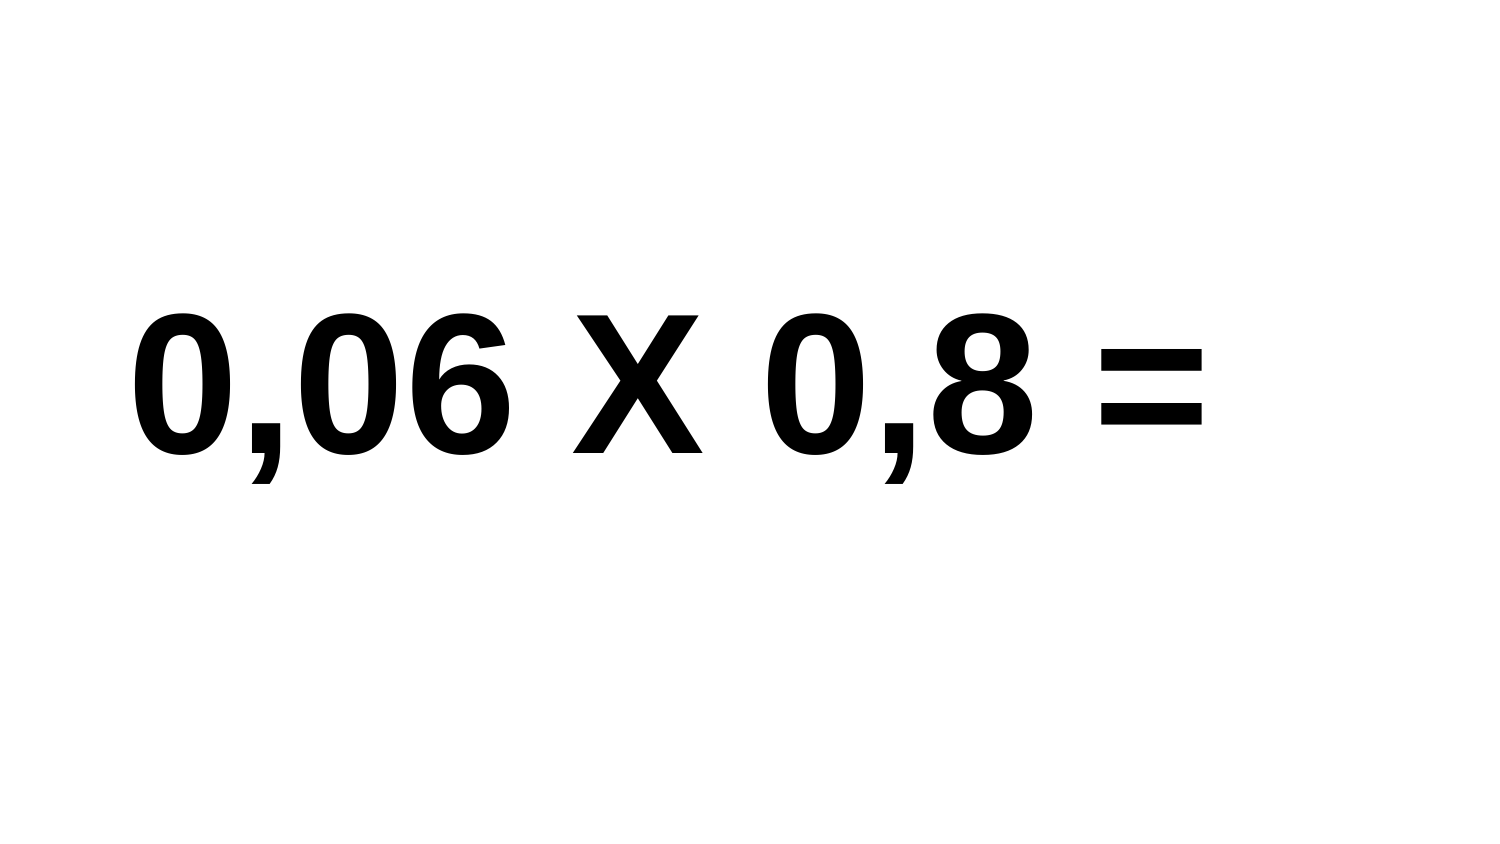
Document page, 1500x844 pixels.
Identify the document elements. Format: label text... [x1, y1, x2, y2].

text_box 0,06 X 0,8 = [112, 318, 1388, 509]
